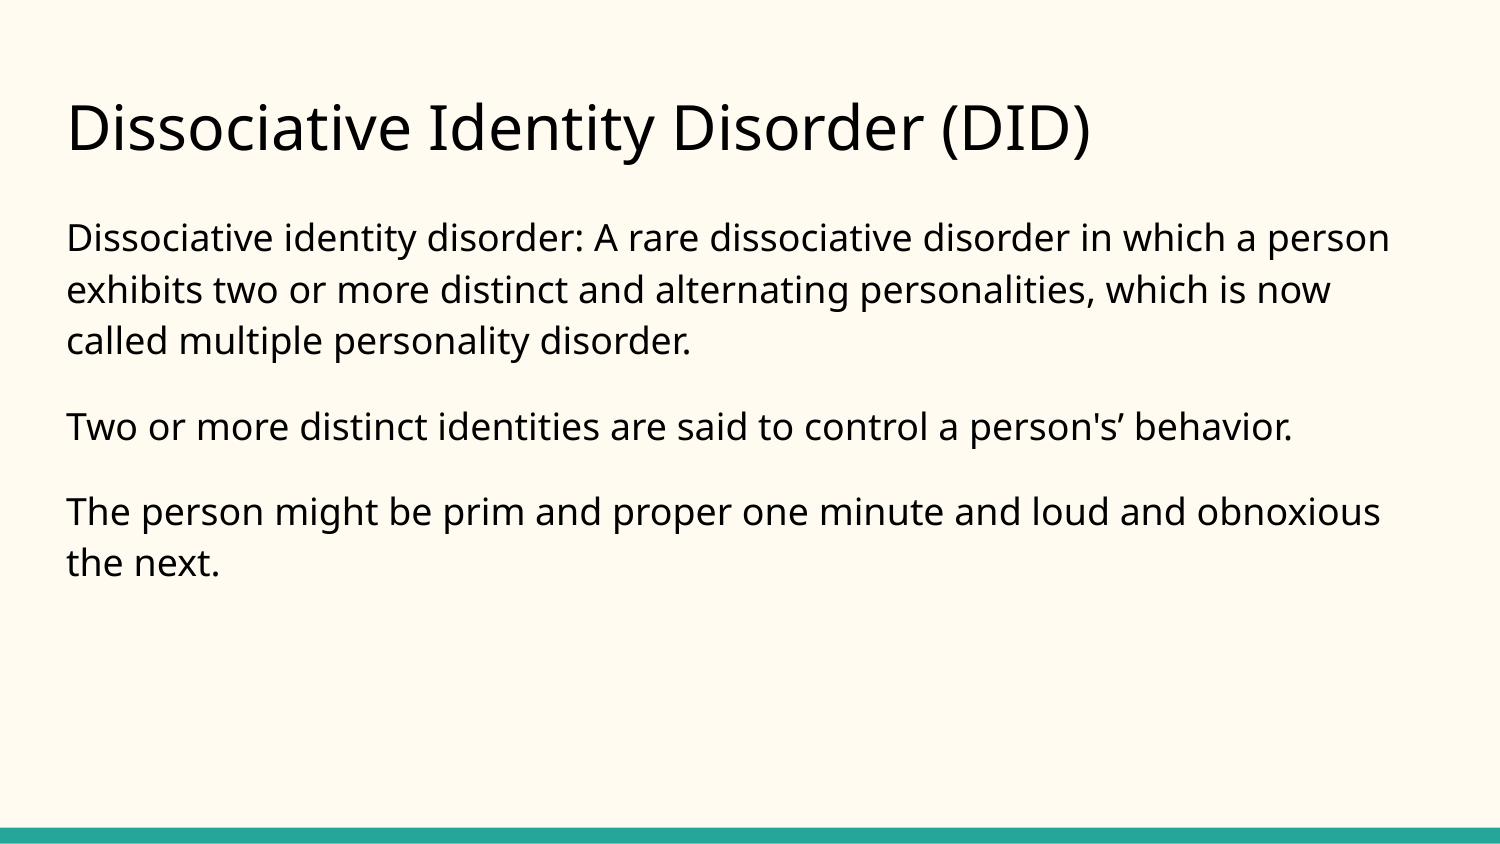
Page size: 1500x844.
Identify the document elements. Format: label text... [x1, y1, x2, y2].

list Dissociative identity disorder: A rare dissociative disorder in which a person exhibits two or more distinct and alternating personalities, which is now called multiple personality disorder. Two or more distinct identities are said to control a person's’ behavior. The person might be prim and proper one minute and loud and obnoxious the next. [51, 192, 1449, 750]
title Dissociative Identity Disorder (DID) [51, 72, 1449, 174]
